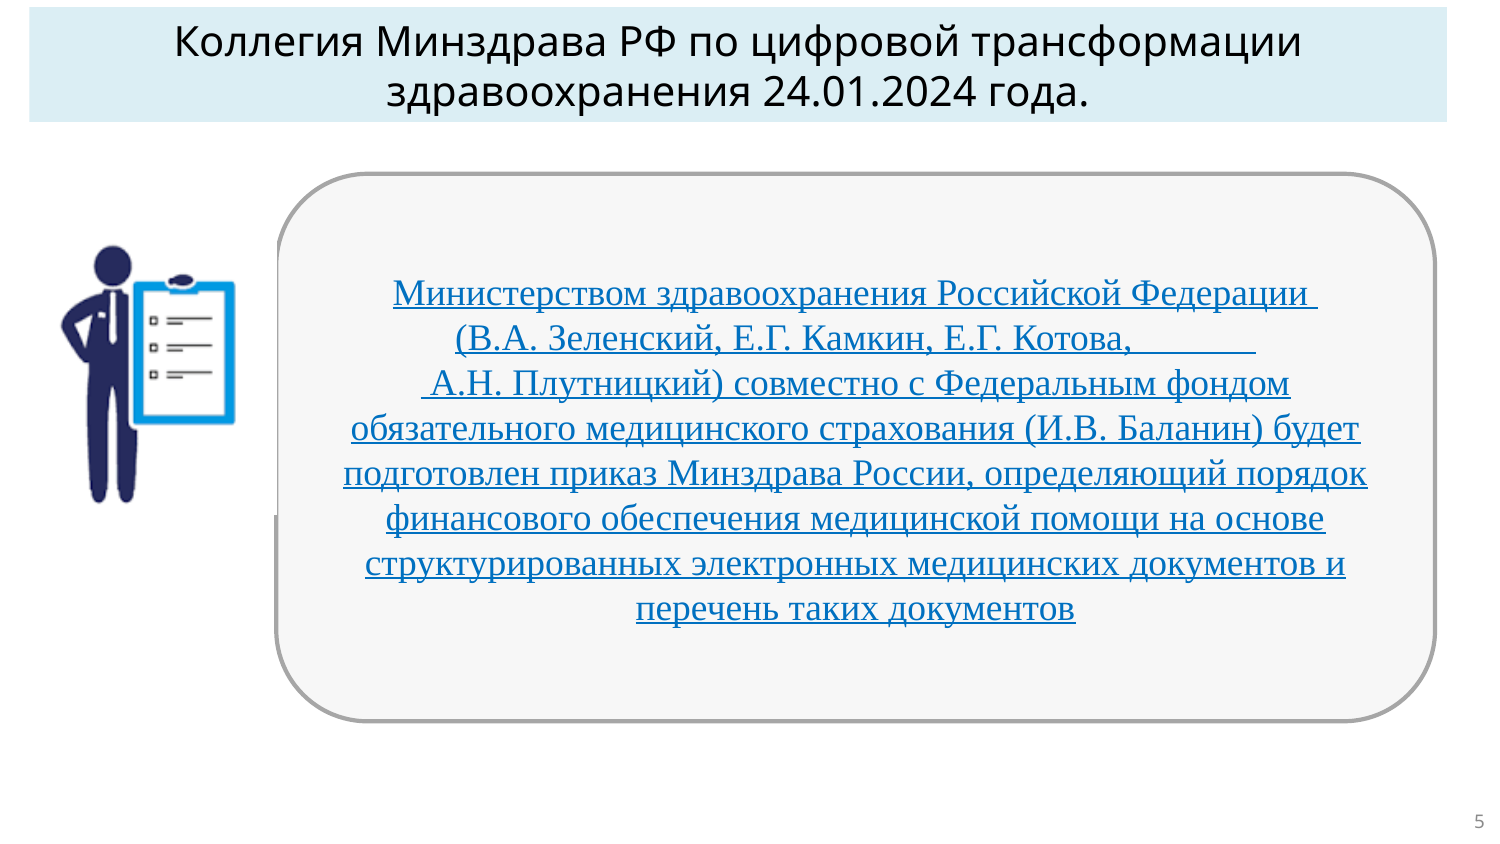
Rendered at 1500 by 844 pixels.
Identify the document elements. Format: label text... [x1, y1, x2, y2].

slide_number 5 [1149, 798, 1500, 843]
text_box Коллегия Минздрава РФ по цифровой трансформации здравоохранения 24.01.2024 года. [29, 7, 1447, 122]
text_box Министерством здравоохранения Российской Федерации (В.А. Зеленский, Е.Г. Камкин, Е.Г. Котова, А.Н. Плутницкий) совместно с Федеральным фондом обязательного медицинского страхования (И.В. Баланин) будет подготовлен приказ Минздрава России, определяющий порядок финансового обеспечения медицинской помощи на основе структурированных электронных медицинских документов и перечень таких документов [274, 171, 1438, 724]
picture [17, 232, 277, 515]
